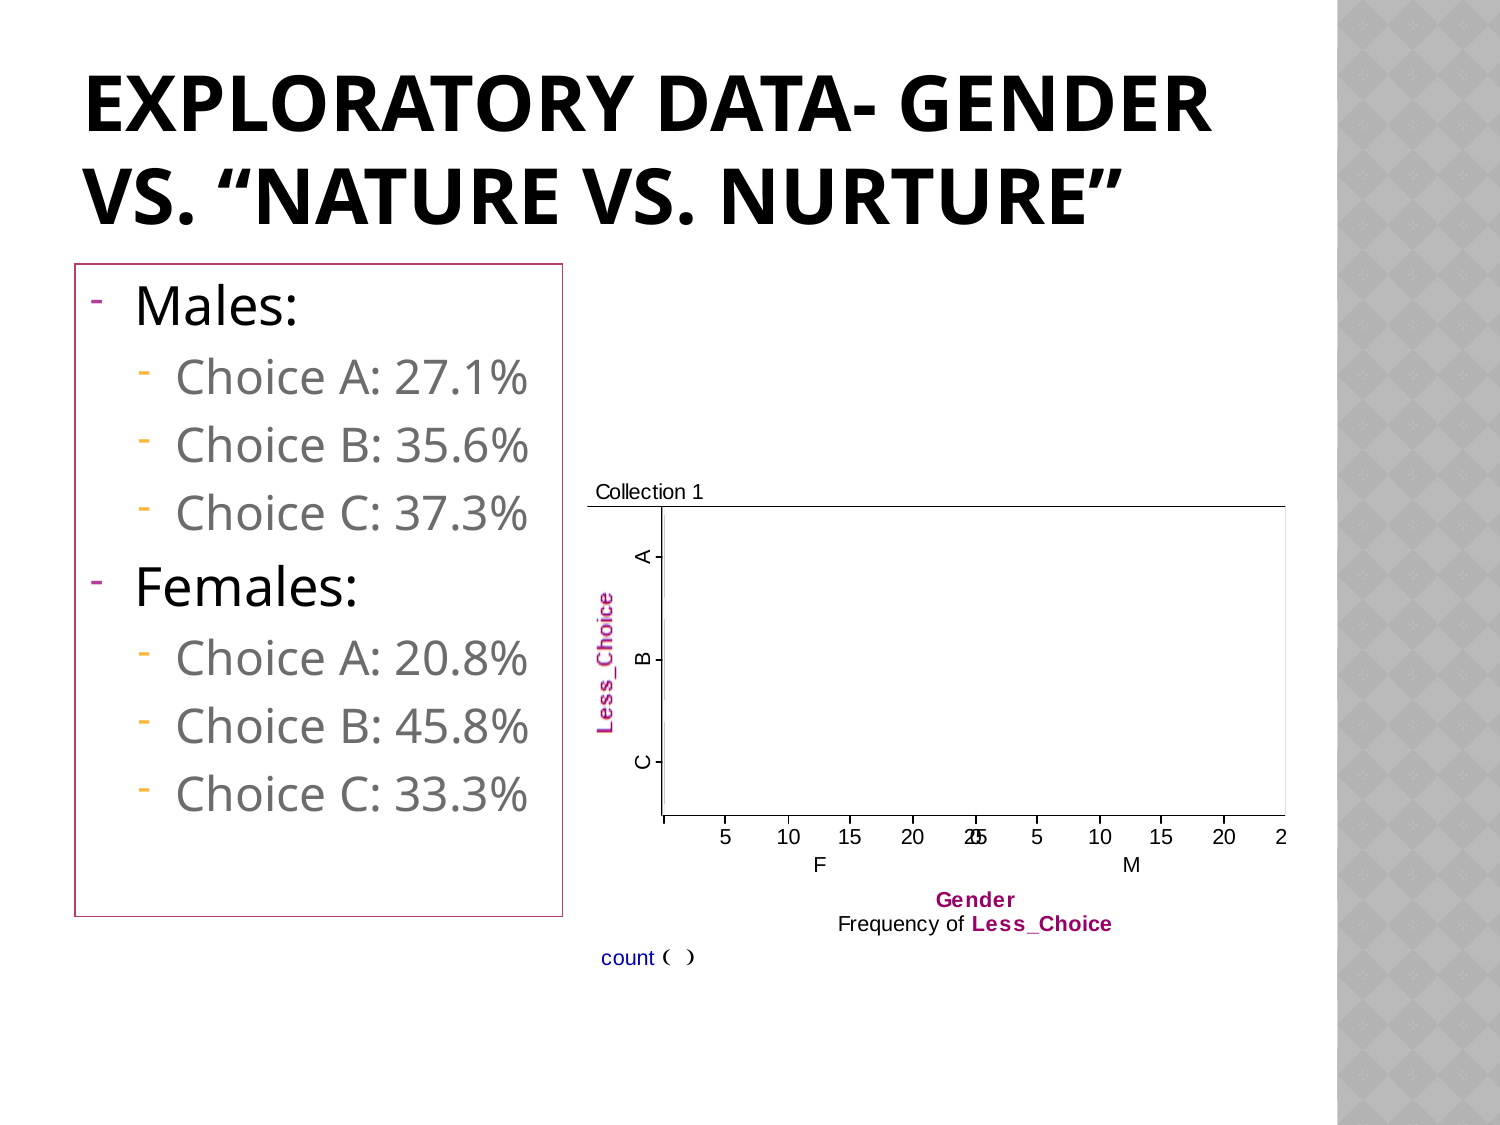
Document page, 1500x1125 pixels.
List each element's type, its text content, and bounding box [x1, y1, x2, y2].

title Exploratory Data- Gender vs. “nature vs. Nurture” [75, 52, 1263, 240]
list Males: Choice A: 27.1% Choice B: 35.6% Choice C: 37.3% Females: Choice A: 20.8% Choice B: 45.8% Choice C: 33.3% [74, 263, 563, 917]
picture [587, 462, 1288, 976]
